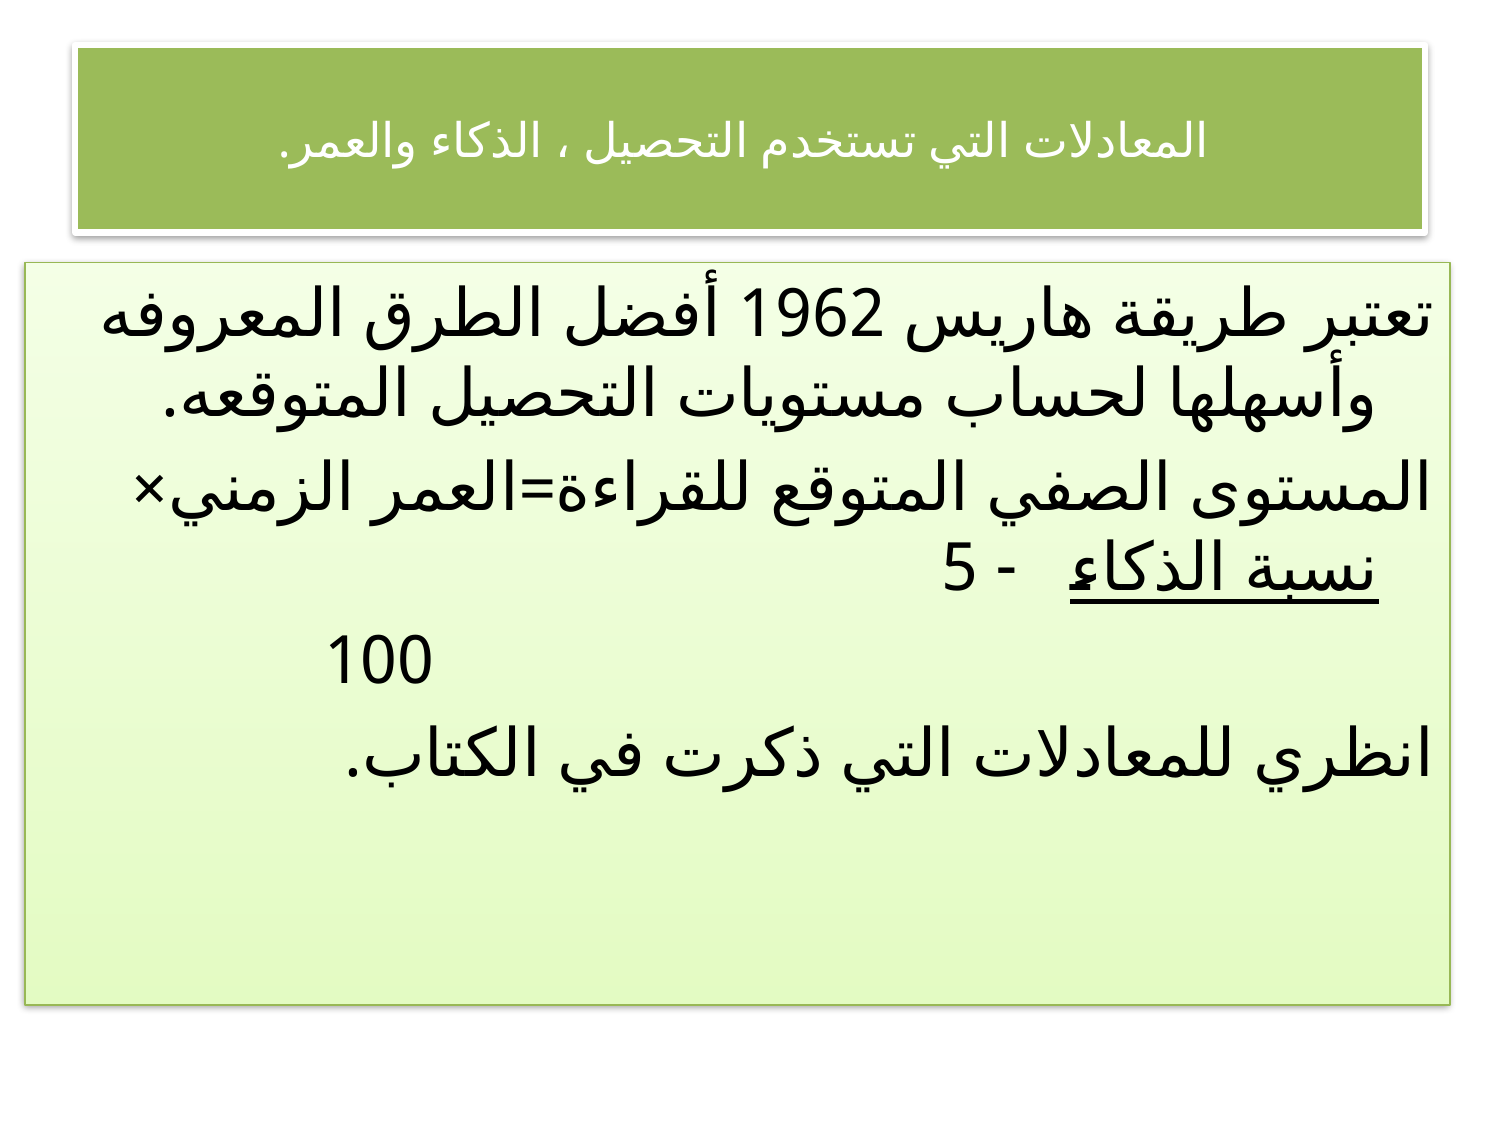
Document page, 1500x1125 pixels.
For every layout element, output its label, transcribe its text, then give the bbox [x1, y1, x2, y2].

list تعتبر طريقة هاريس 1962 أفضل الطرق المعروفه وأسهلها لحساب مستويات التحصيل المتوقعه. المستوى الصفي المتوقع للقراءة=العمر الزمني× نسبة الذكاء - 5 100 انظري للمعادلات التي ذكرت في الكتاب. [24, 262, 1451, 1006]
title المعادلات التي تستخدم التحصيل ، الذكاء والعمر. [72, 42, 1428, 236]
